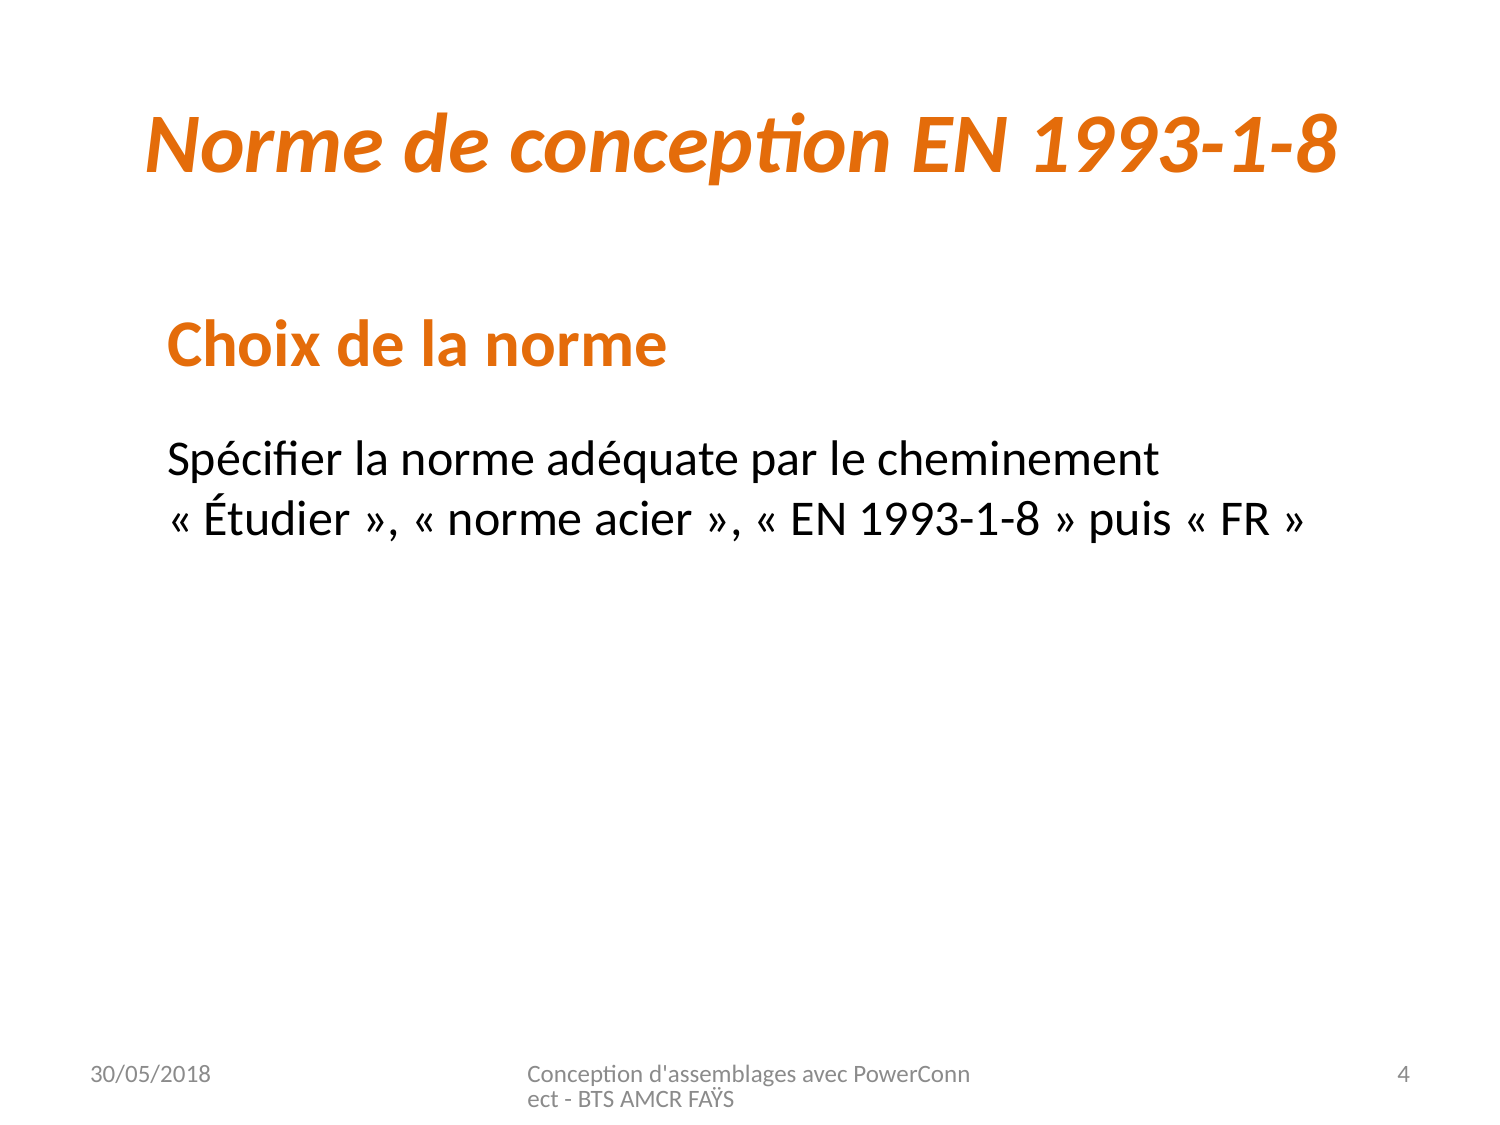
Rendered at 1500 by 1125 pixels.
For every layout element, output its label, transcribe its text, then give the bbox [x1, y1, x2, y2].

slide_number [75, 1042, 425, 1103]
footer Conception d'assemblages avec PowerConnect - BTS AMCR FAŸS [512, 1042, 988, 1103]
text_box Choix de la norme Spécifier la norme adéquate par le cheminement « Étudier », « norme acier », « EN 1993-1-8 » puis « FR » [152, 292, 1383, 553]
title Norme de conception EN 1993-1-8 [75, 45, 1425, 233]
slide_number 4 [1074, 1042, 1425, 1103]
